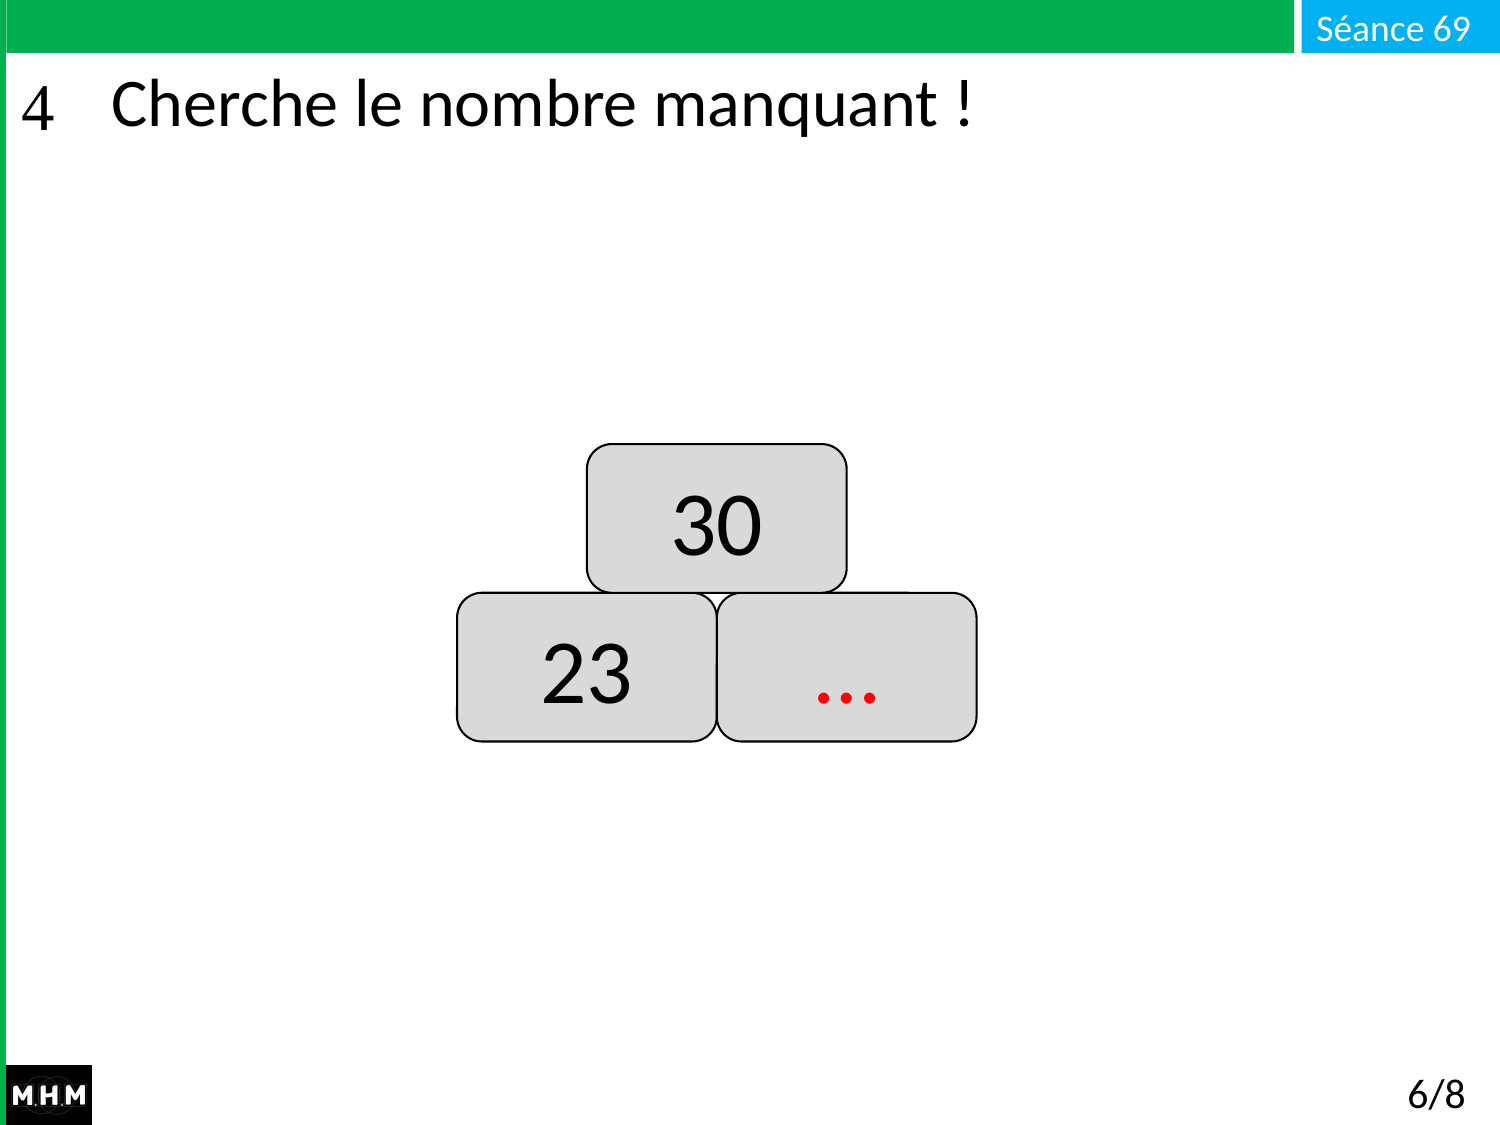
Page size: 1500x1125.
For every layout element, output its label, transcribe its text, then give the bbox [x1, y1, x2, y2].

picture [6, 1065, 92, 1125]
title Cherche le nombre manquant ! [96, 60, 1391, 150]
text_box 30 [585, 443, 848, 594]
text_box … [715, 591, 978, 743]
list 6/8 [1373, 1064, 1500, 1125]
text_box 23 [455, 591, 717, 743]
